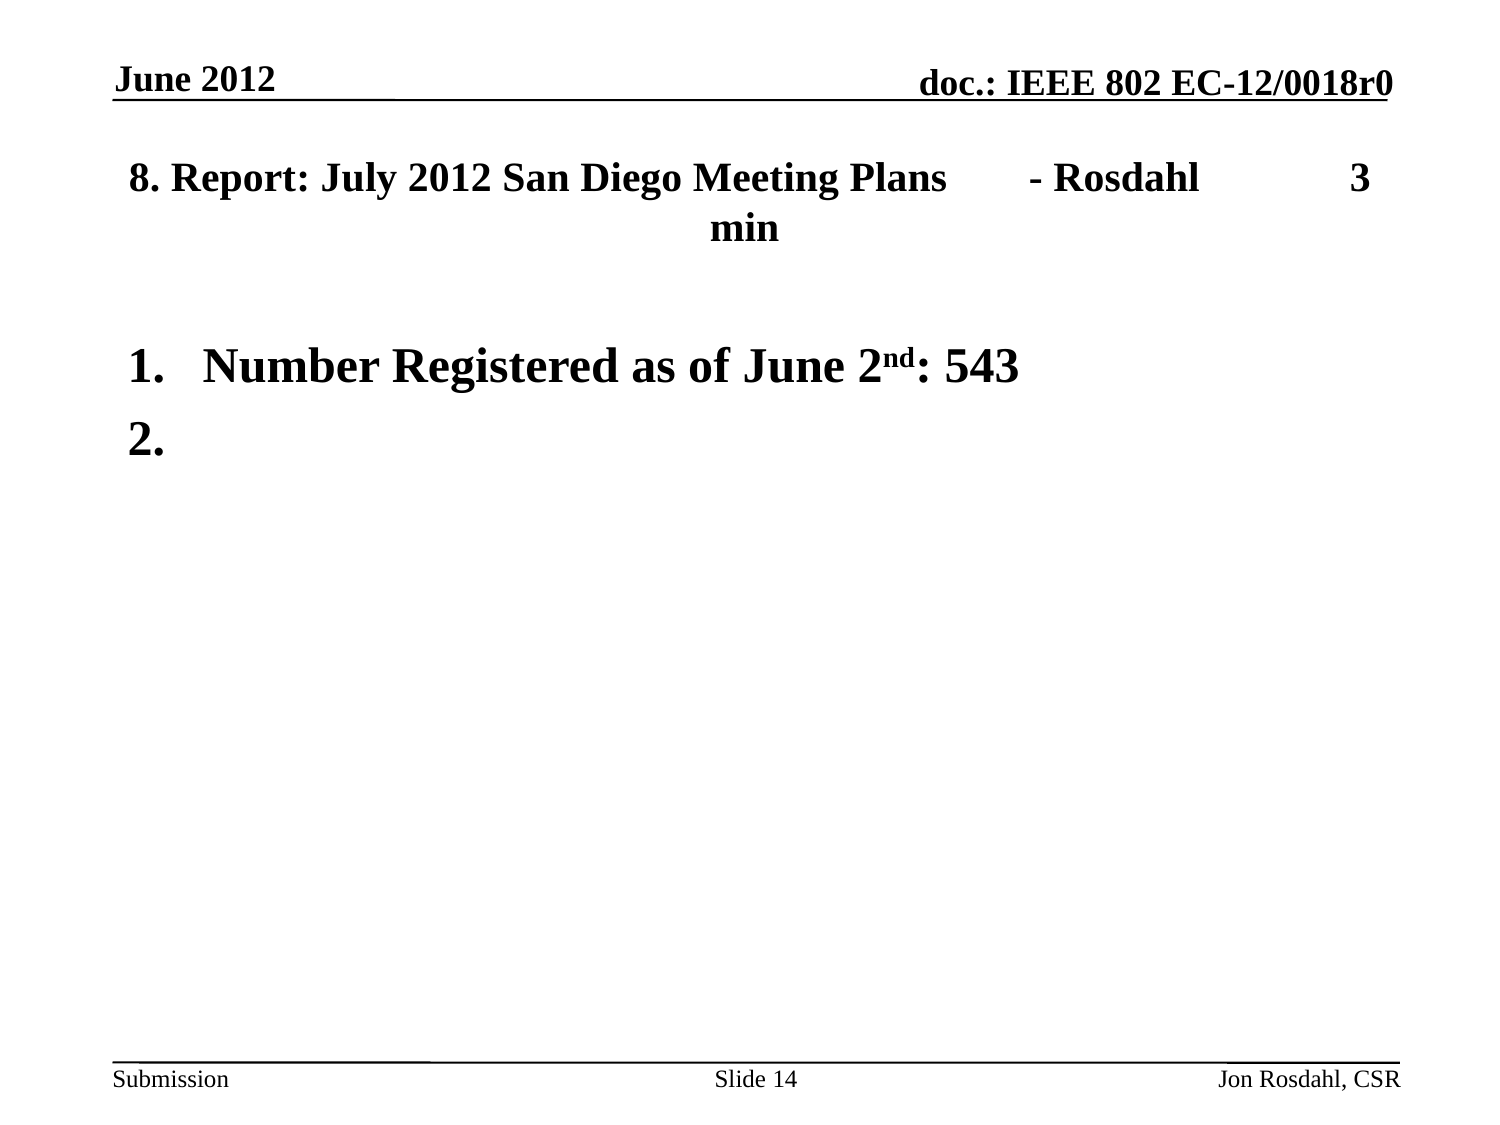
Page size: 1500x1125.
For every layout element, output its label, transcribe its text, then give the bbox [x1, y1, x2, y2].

slide_number Slide 14 [712, 1061, 800, 1123]
title 8. Report: July 2012 San Diego Meeting Plans - Rosdahl 3 min [112, 112, 1388, 288]
list Number Registered as of June 2nd: 543 [112, 324, 1388, 1000]
footer Jon Rosdahl, CSR [878, 1061, 1402, 1093]
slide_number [114, 54, 423, 100]
